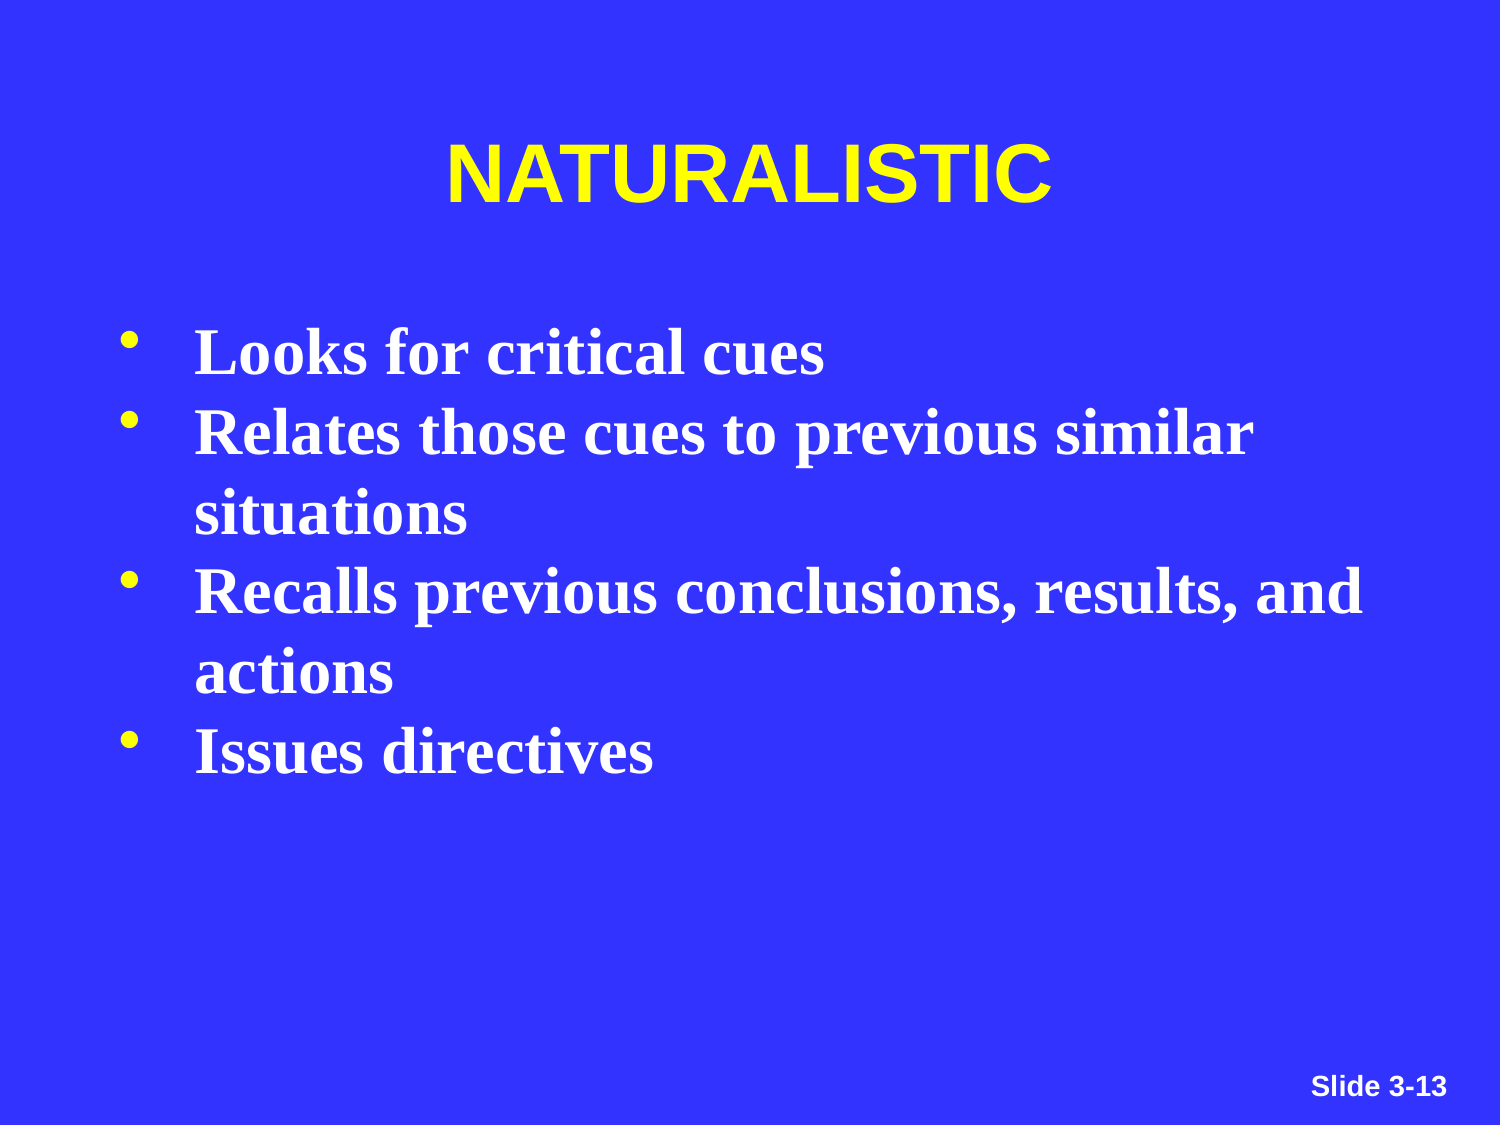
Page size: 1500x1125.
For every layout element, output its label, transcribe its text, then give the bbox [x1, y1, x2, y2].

slide_number Slide 3-13 [1112, 1059, 1463, 1125]
list Looks for critical cues Relates those cues to previous similar situations Recalls previous conclusions, results, and actions Issues directives [103, 299, 1451, 926]
text_box NATURALISTIC [74, 75, 1425, 263]
